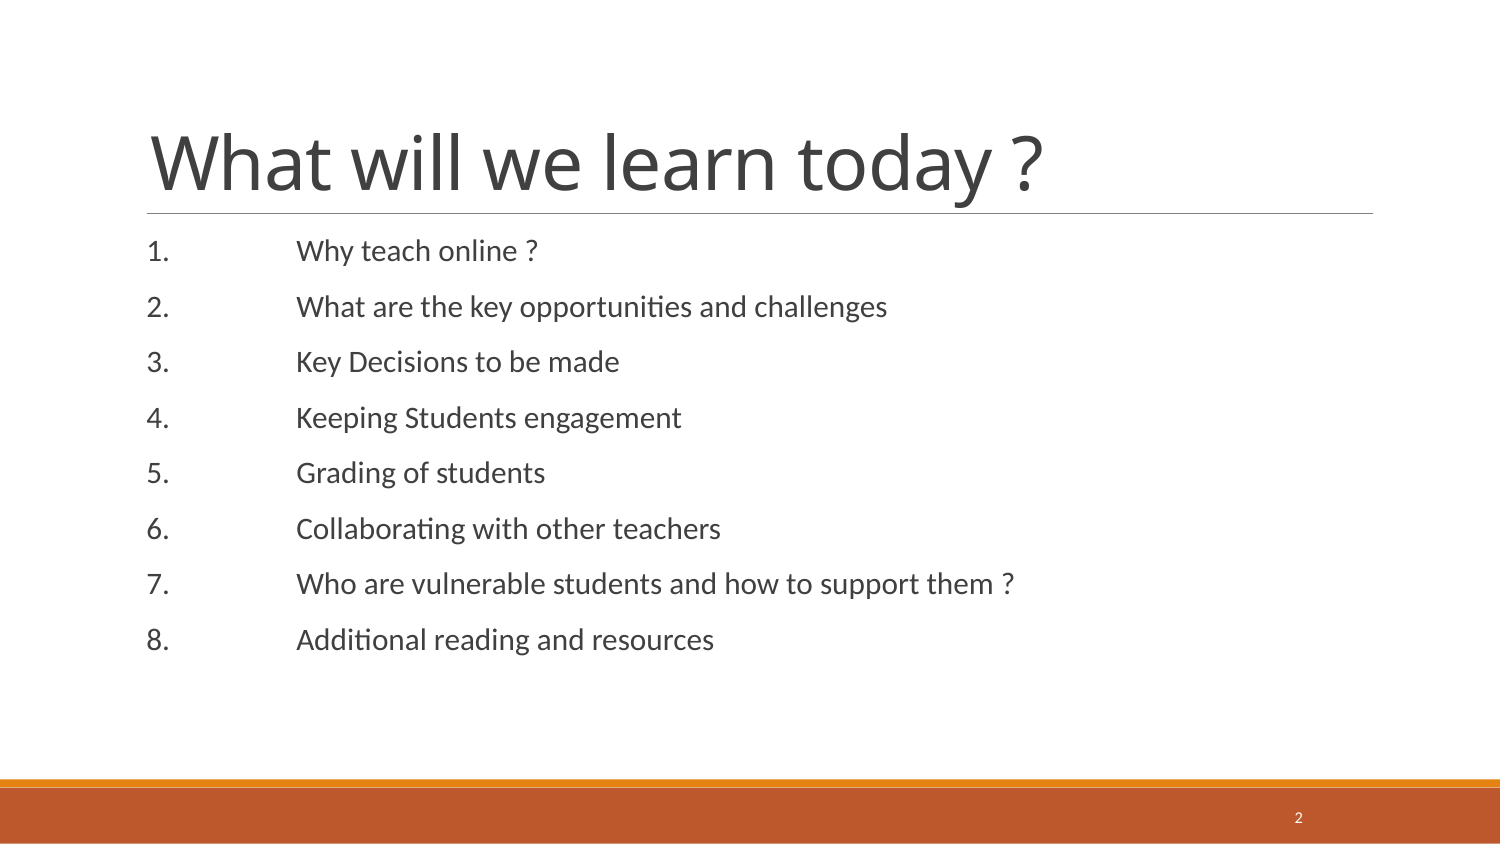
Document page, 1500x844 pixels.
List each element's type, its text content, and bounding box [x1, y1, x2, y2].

list 1. Why teach online ? 2. What are the key opportunities and challenges 3. Key Decisions to be made 4. Keeping Students engagement 5. Grading of students 6. Collaborating with other teachers 7. Who are vulnerable students and how to support them ? 8. Additional reading and resources [135, 227, 1373, 723]
title What will we learn today ? [135, 35, 1373, 214]
slide_number 2 [1218, 794, 1380, 840]
